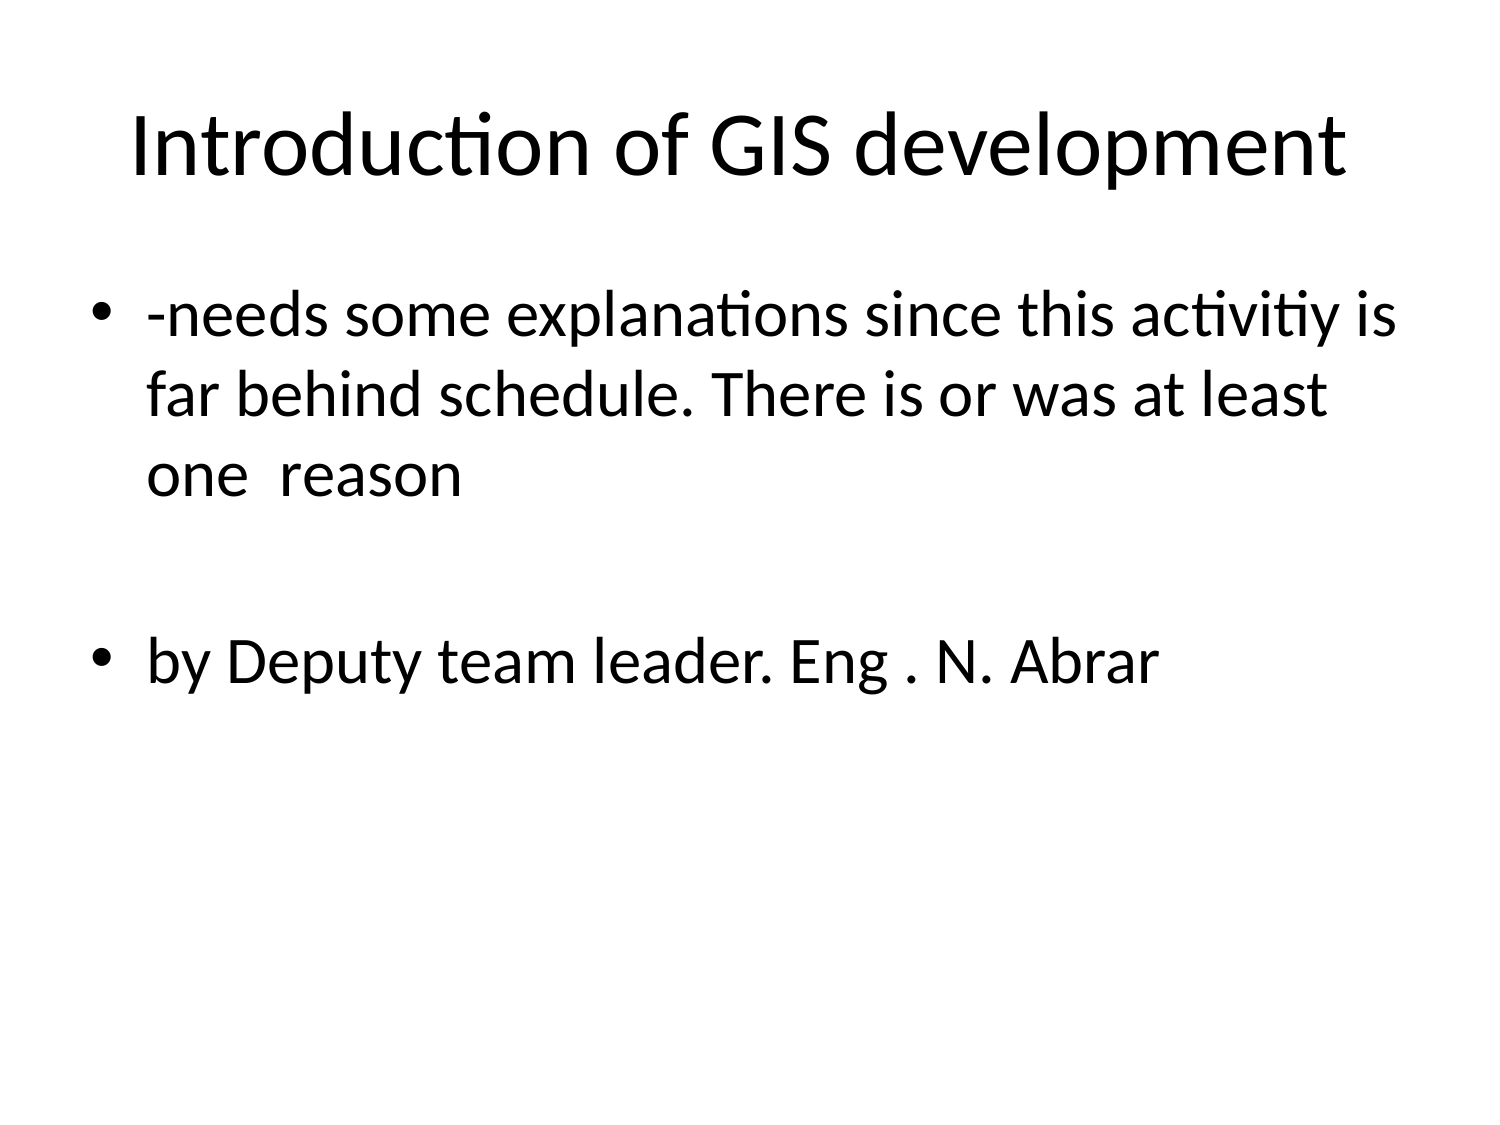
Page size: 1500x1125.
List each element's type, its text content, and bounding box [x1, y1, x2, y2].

title Introduction of GIS development [75, 45, 1425, 233]
list -needs some explanations since this activitiy is far behind schedule. There is or was at least one reason by Deputy team leader. Eng . N. Abrar [75, 262, 1425, 1005]
